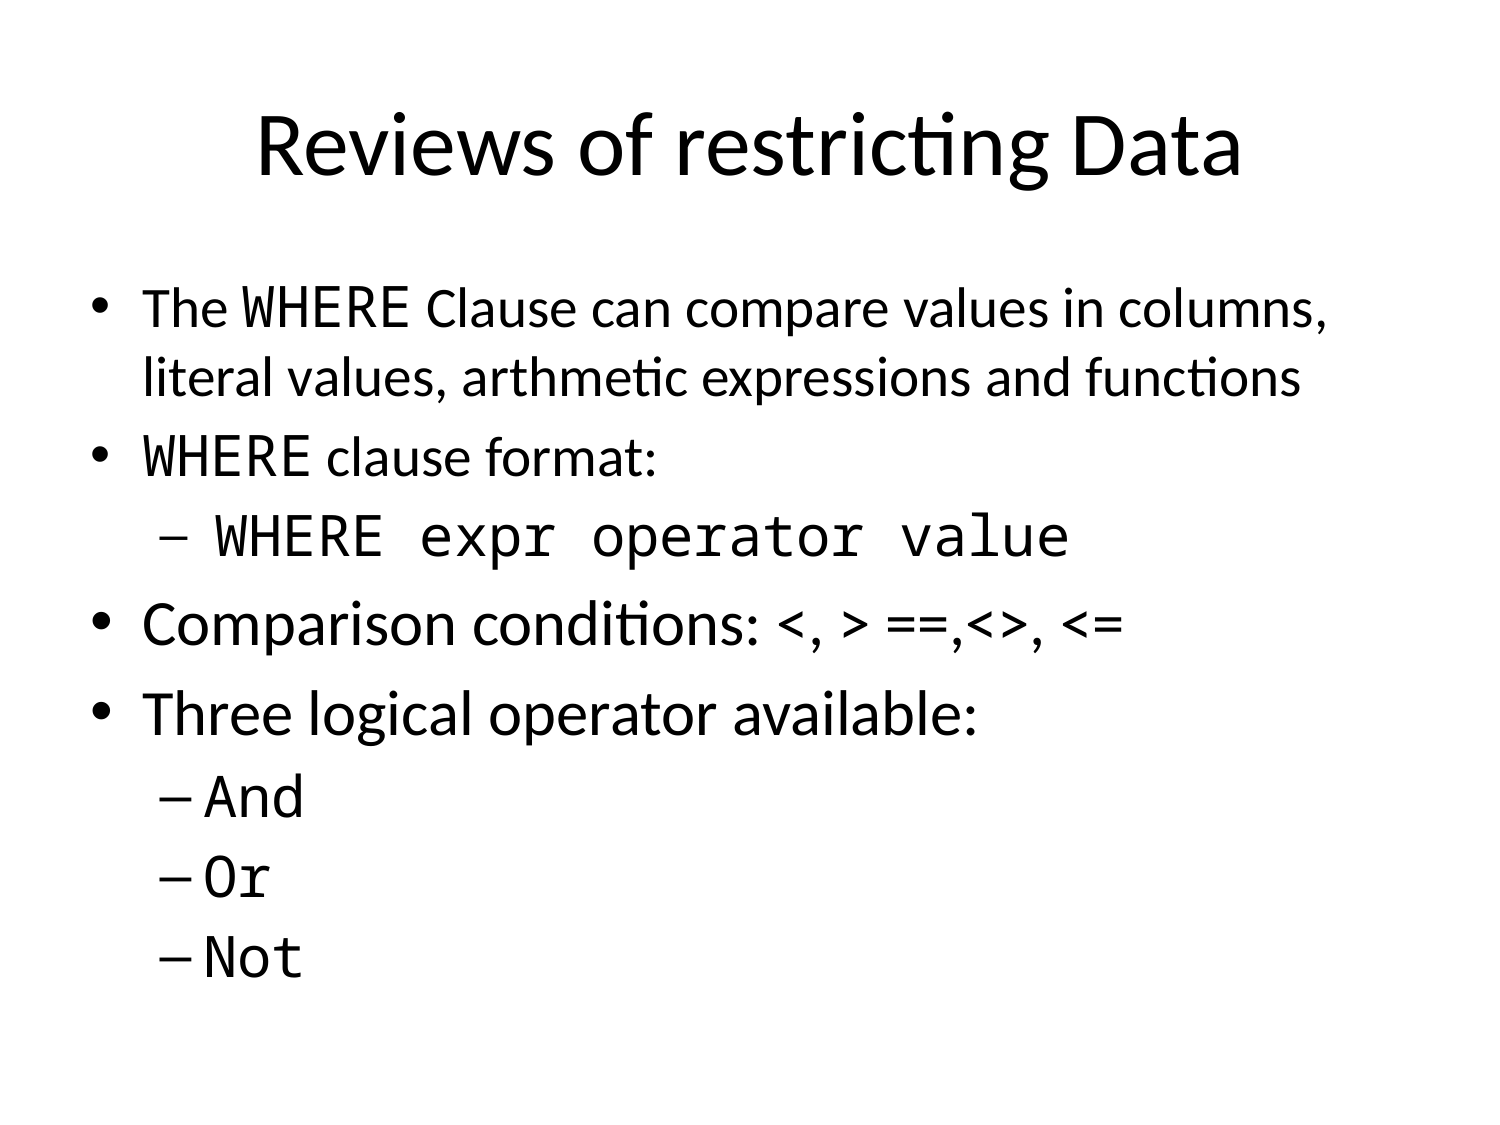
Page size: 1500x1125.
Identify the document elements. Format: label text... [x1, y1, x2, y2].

list The WHERE Clause can compare values in columns, literal values, arthmetic expressions and functions WHERE clause format: WHERE expr operator value Comparison conditions: <, > ==,<>, <= Three logical operator available: And Or Not [75, 262, 1425, 1005]
title Reviews of restricting Data [75, 45, 1425, 233]
